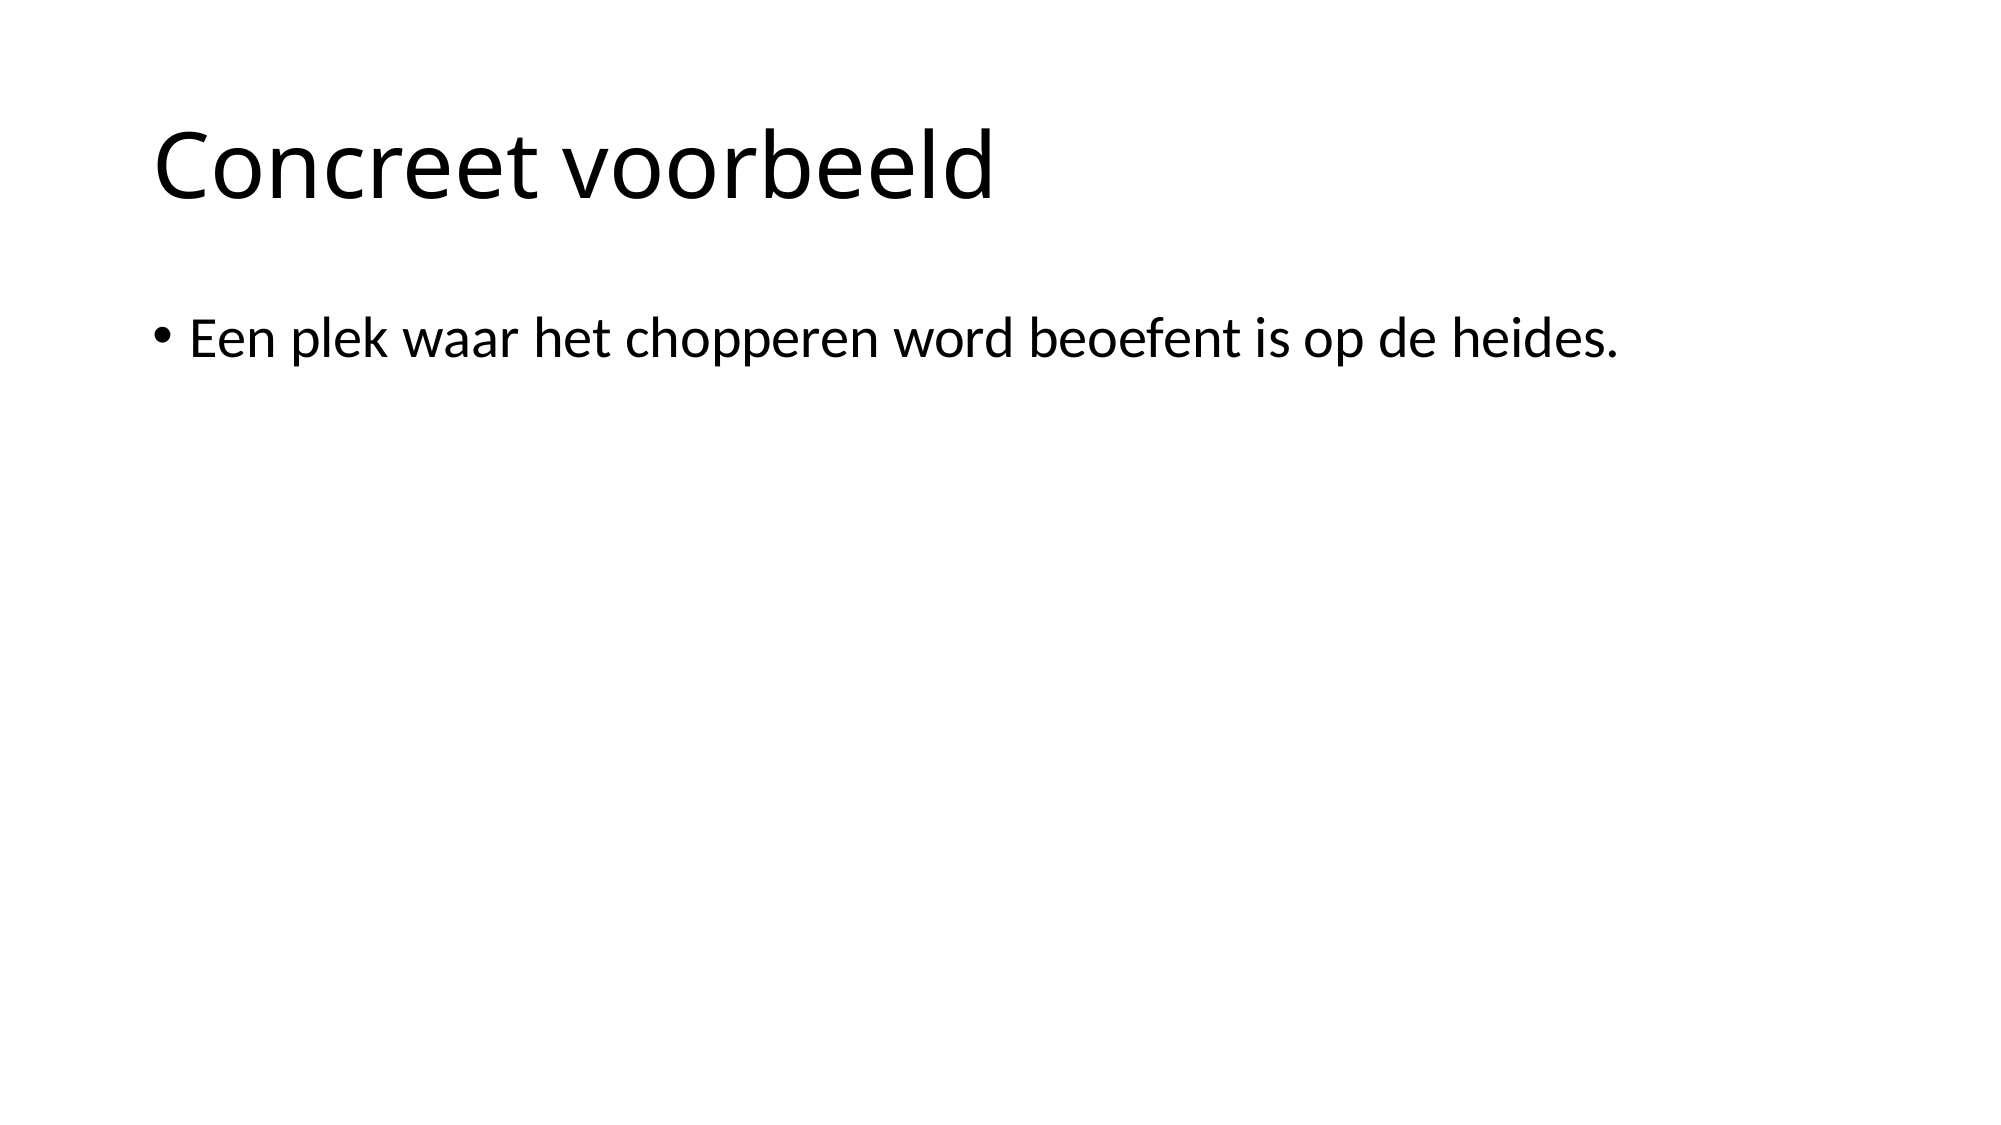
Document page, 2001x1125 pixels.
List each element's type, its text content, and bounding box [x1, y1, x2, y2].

title Concreet voorbeeld [137, 59, 1863, 278]
list Een plek waar het chopperen word beoefent is op de heides. [137, 299, 1863, 1014]
